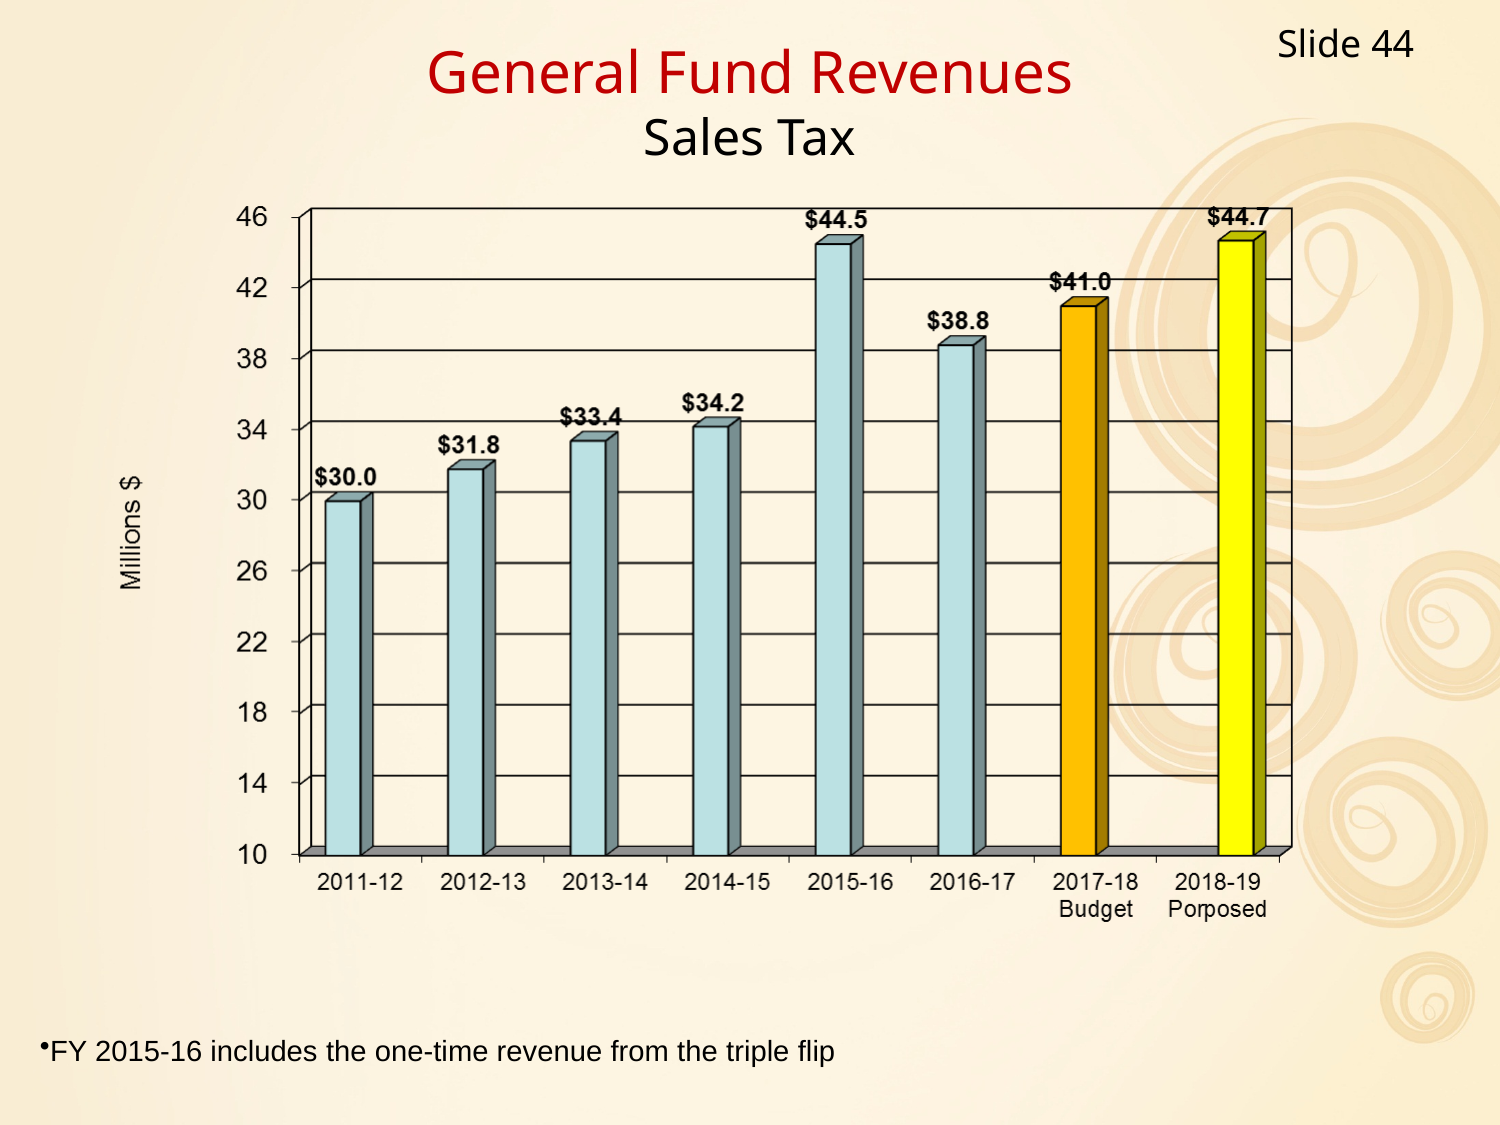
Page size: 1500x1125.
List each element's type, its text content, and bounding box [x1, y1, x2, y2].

picture [0, 0, 1500, 1125]
slide_number Slide 44 [1262, 12, 1500, 88]
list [57, 162, 1404, 972]
text_box FY 2015-16 includes the one-time revenue from the triple flip [24, 1024, 1113, 1075]
text_box General Fund Revenues Sales Tax [74, 24, 1425, 175]
